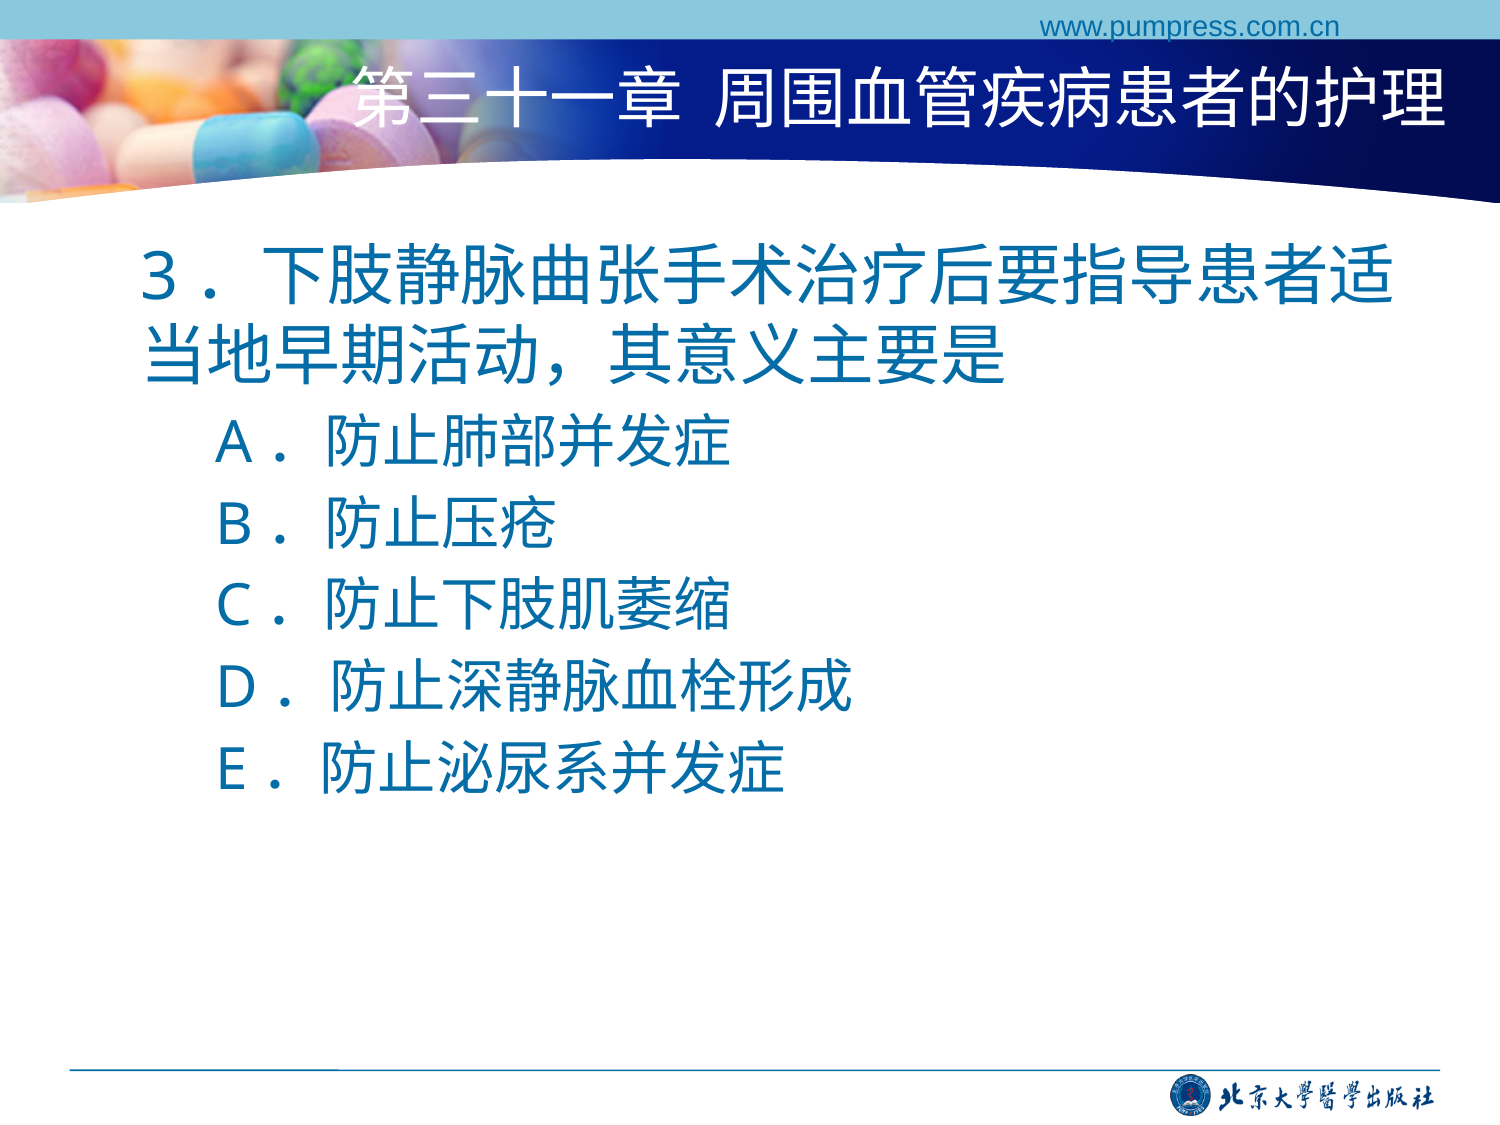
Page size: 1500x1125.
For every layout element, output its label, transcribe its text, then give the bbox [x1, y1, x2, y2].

slide_number www.pumpress.com.cn [1025, 0, 1463, 38]
title 第三十一章 周围血管疾病患者的护理 [137, 49, 1463, 143]
picture [0, 40, 1500, 203]
list 3．下肢静脉曲张手术治疗后要指导患者适当地早期活动，其意义主要是 A．防止肺部并发症 B．防止压疮 C．防止下肢肌萎缩 D．防止深静脉血栓形成 E．防止泌尿系并发症 [49, 224, 1463, 1026]
picture [1170, 1074, 1436, 1118]
